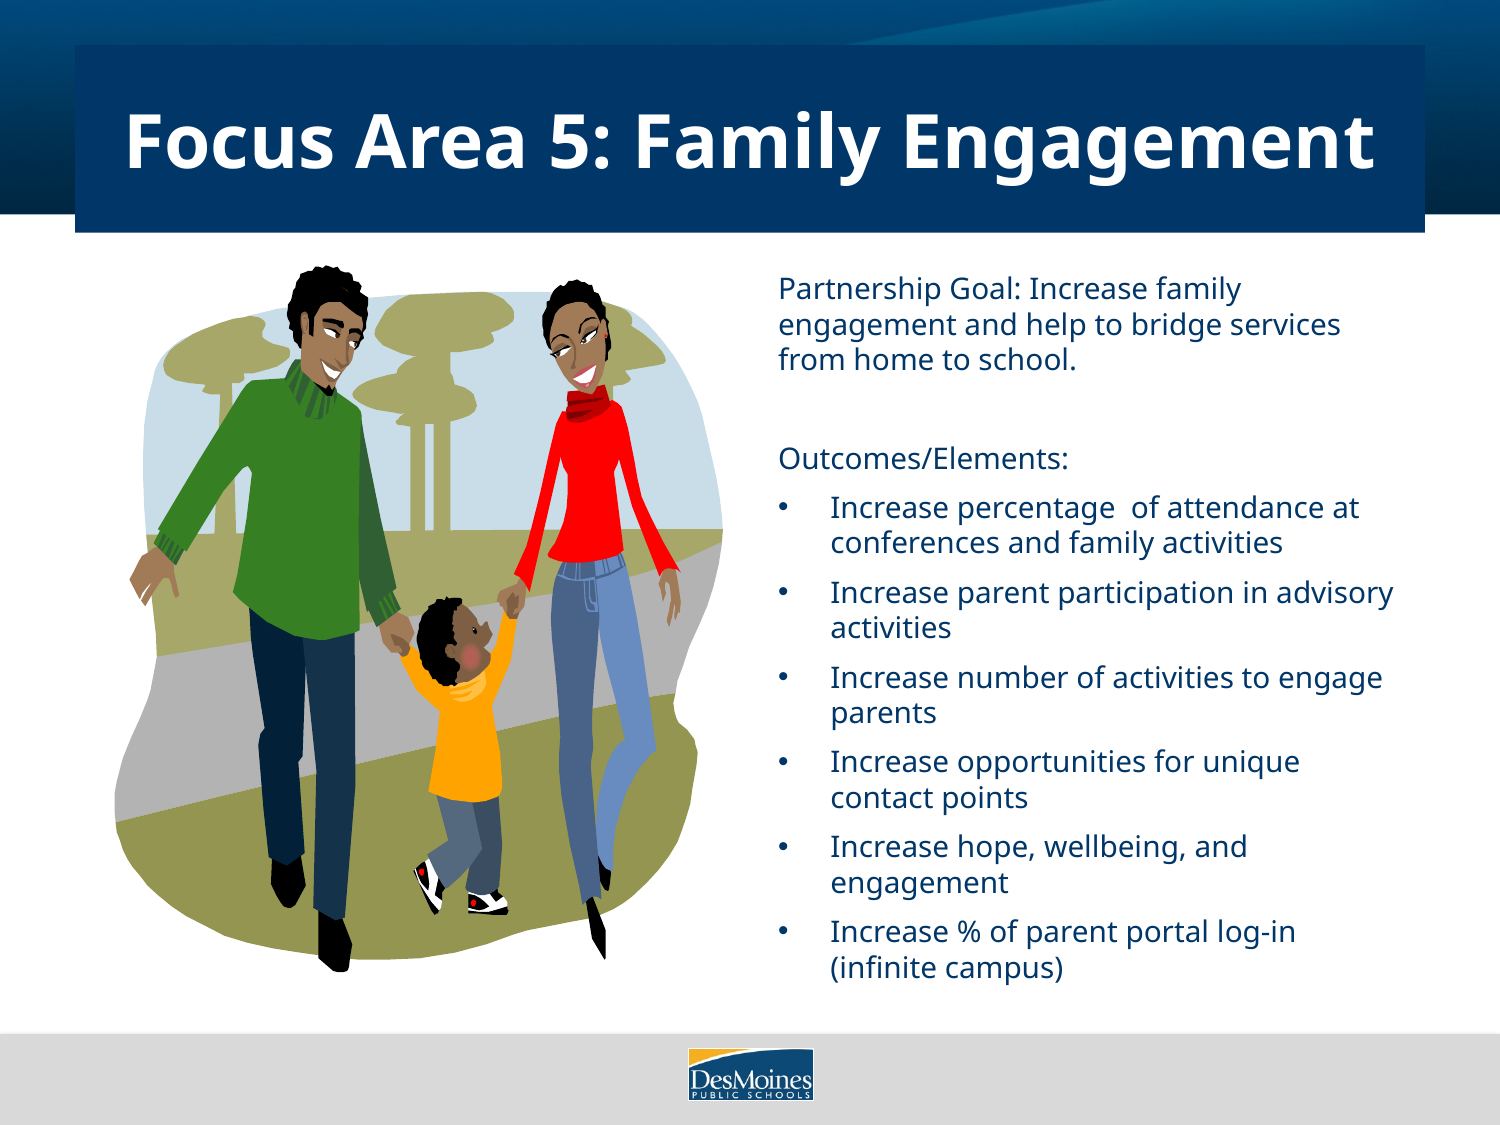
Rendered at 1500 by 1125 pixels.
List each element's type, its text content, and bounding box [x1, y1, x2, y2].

picture [0, 0, 1500, 1033]
picture [689, 1049, 813, 1100]
list [75, 262, 738, 1005]
list Partnership Goal: Increase family engagement and help to bridge services from home to school. Outcomes/Elements: Increase percentage of attendance at conferences and family activities Increase parent participation in advisory activities Increase number of activities to engage parents Increase opportunities for unique contact points Increase hope, wellbeing, and engagement Increase % of parent portal log-in (infinite campus) [762, 262, 1425, 1005]
title Focus Area 5: Family Engagement [75, 45, 1425, 233]
